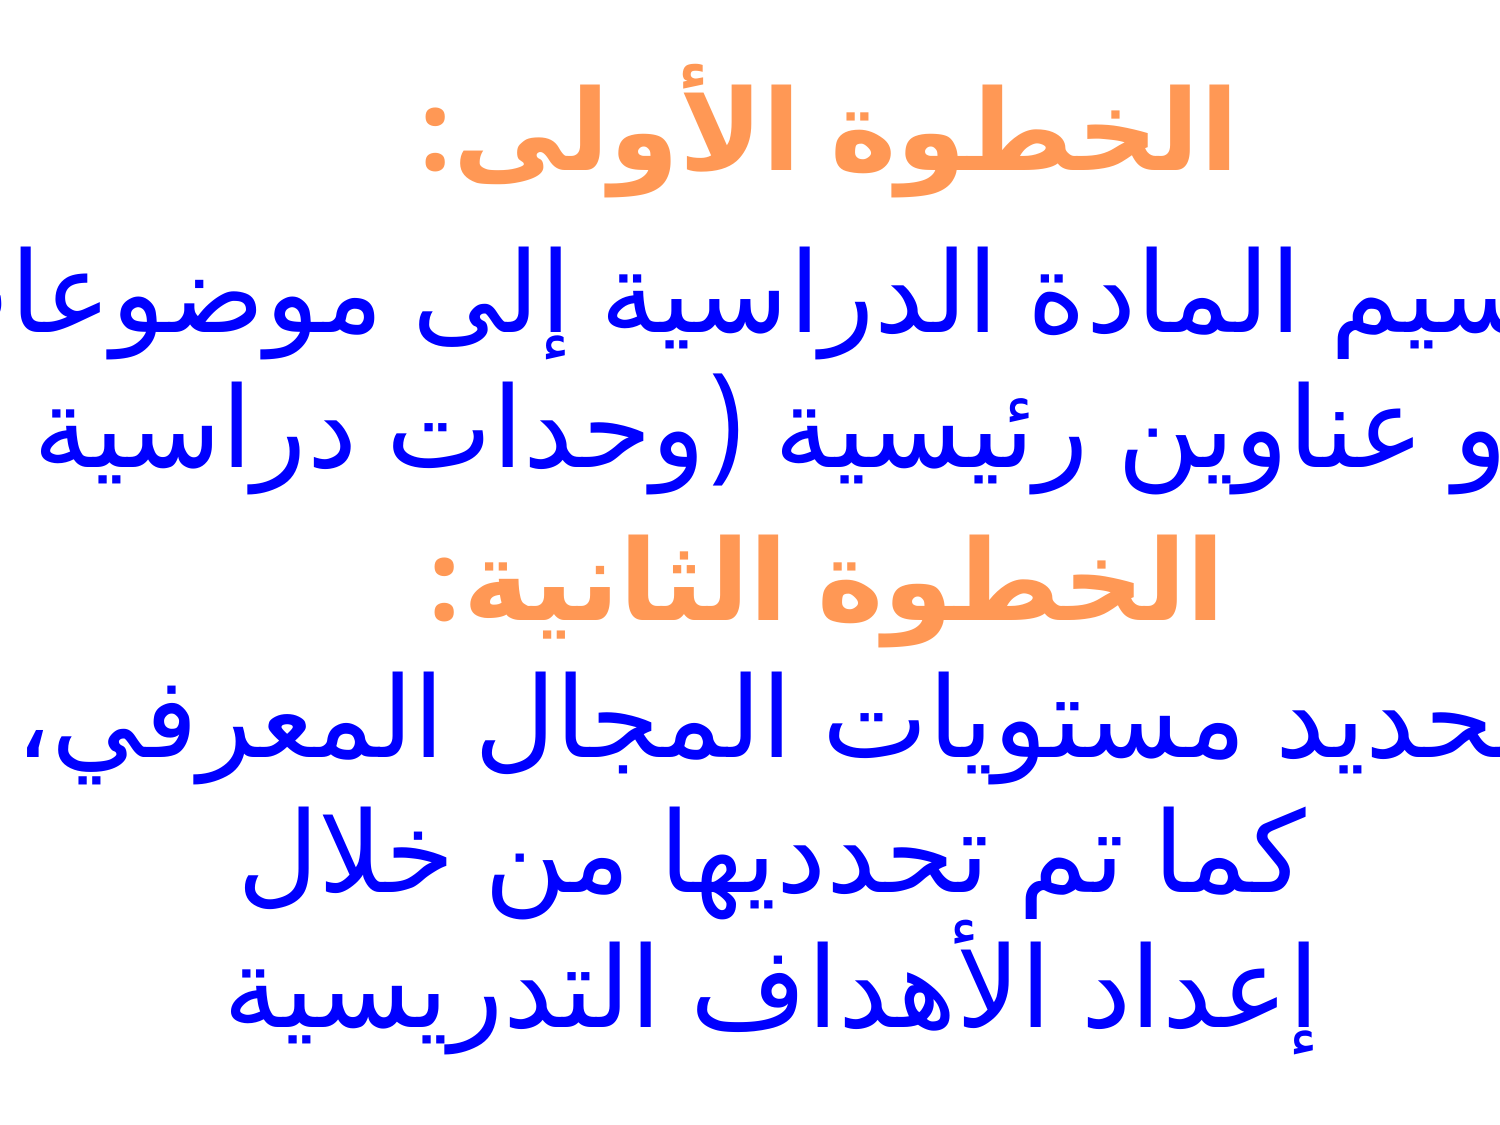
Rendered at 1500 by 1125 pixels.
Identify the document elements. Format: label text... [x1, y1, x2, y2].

text_box الخطوة الثانية: [411, 499, 1241, 637]
text_box تقسيم المادة الدراسية إلى موضوعات أو عناوين رئيسية (وحدات دراسية ) [0, 212, 1500, 498]
text_box الخطوة الأولى: [401, 49, 1254, 200]
text_box تحديد مستويات المجال المعرفي، كما تم تحدديها من خلال إعداد الأهداف التدريسية [0, 637, 1500, 1058]
